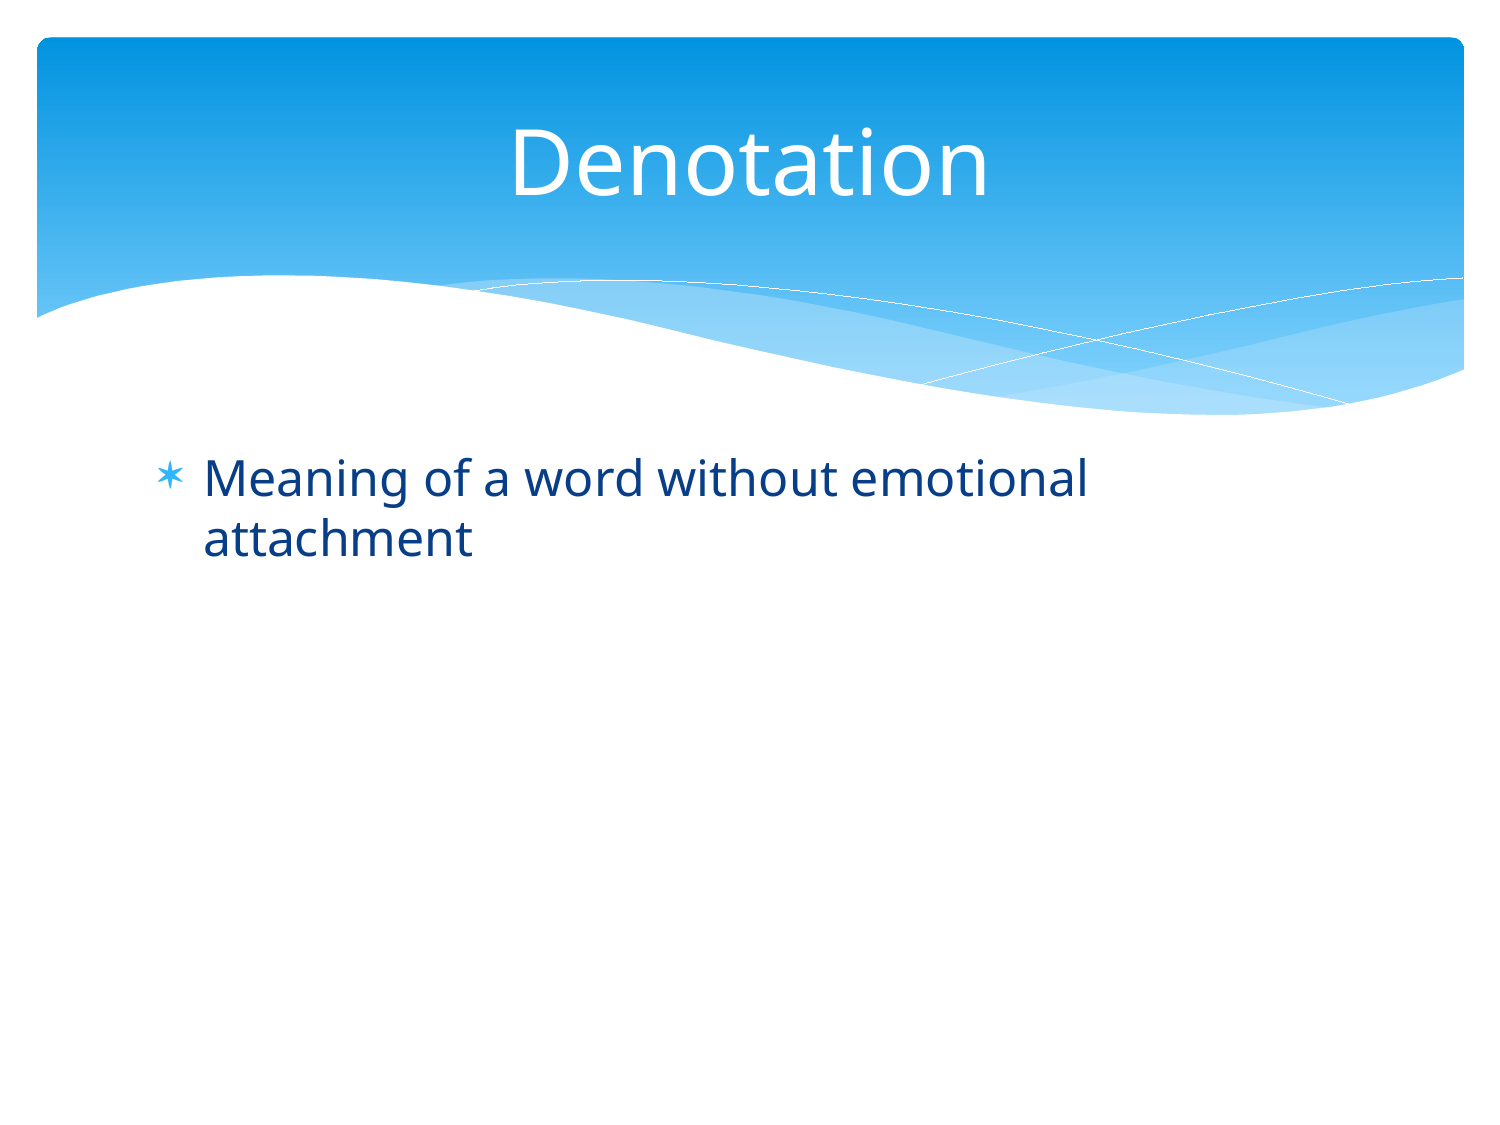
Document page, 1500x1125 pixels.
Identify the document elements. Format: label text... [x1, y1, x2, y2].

title Denotation [75, 55, 1425, 261]
list Meaning of a word without emotional attachment [143, 438, 1359, 1005]
